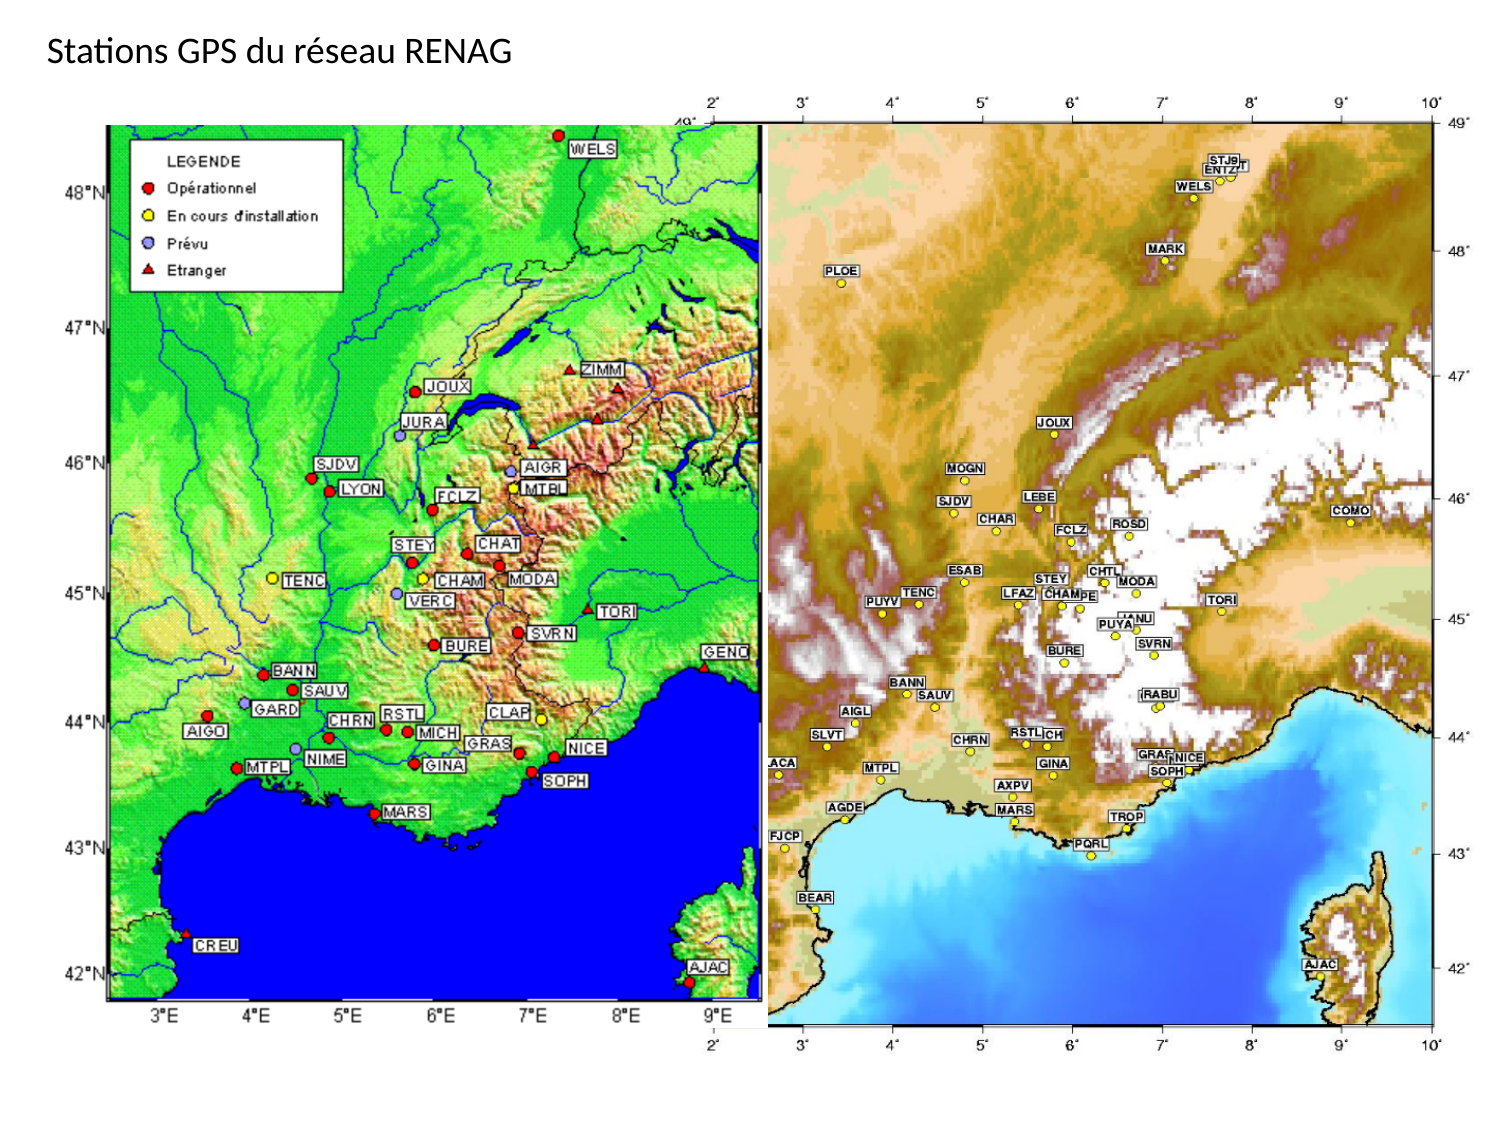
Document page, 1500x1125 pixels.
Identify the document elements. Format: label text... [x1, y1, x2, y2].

picture [64, 89, 1476, 1059]
text_box Stations GPS du réseau RENAG [32, 19, 529, 79]
